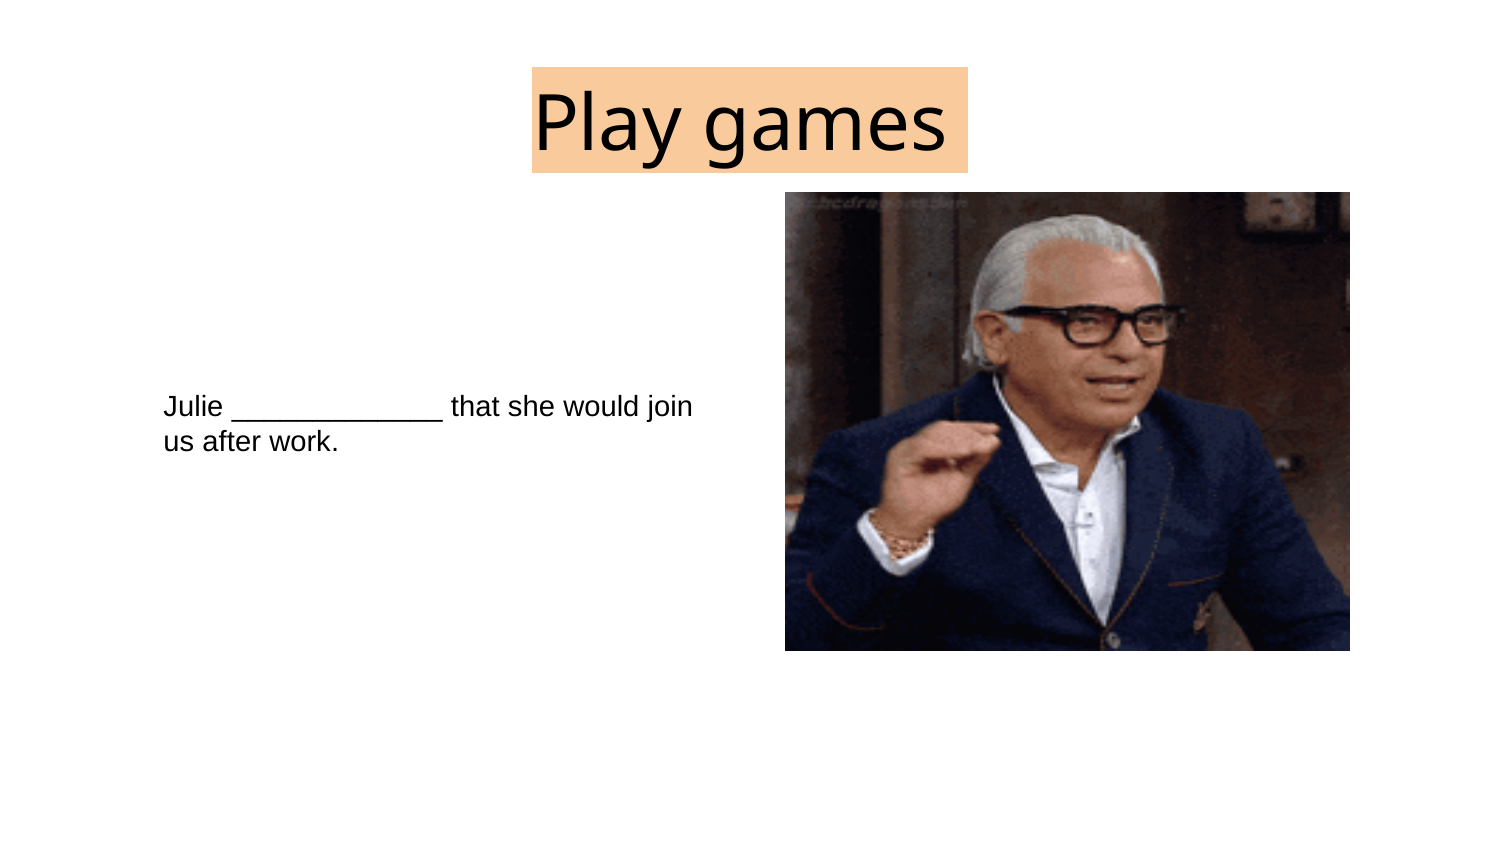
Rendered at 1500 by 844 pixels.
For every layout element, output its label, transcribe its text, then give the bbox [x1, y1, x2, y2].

title Play games [51, 51, 1449, 189]
text_box Julie _____________ that she would join us after work. [148, 371, 713, 472]
picture [784, 192, 1350, 652]
